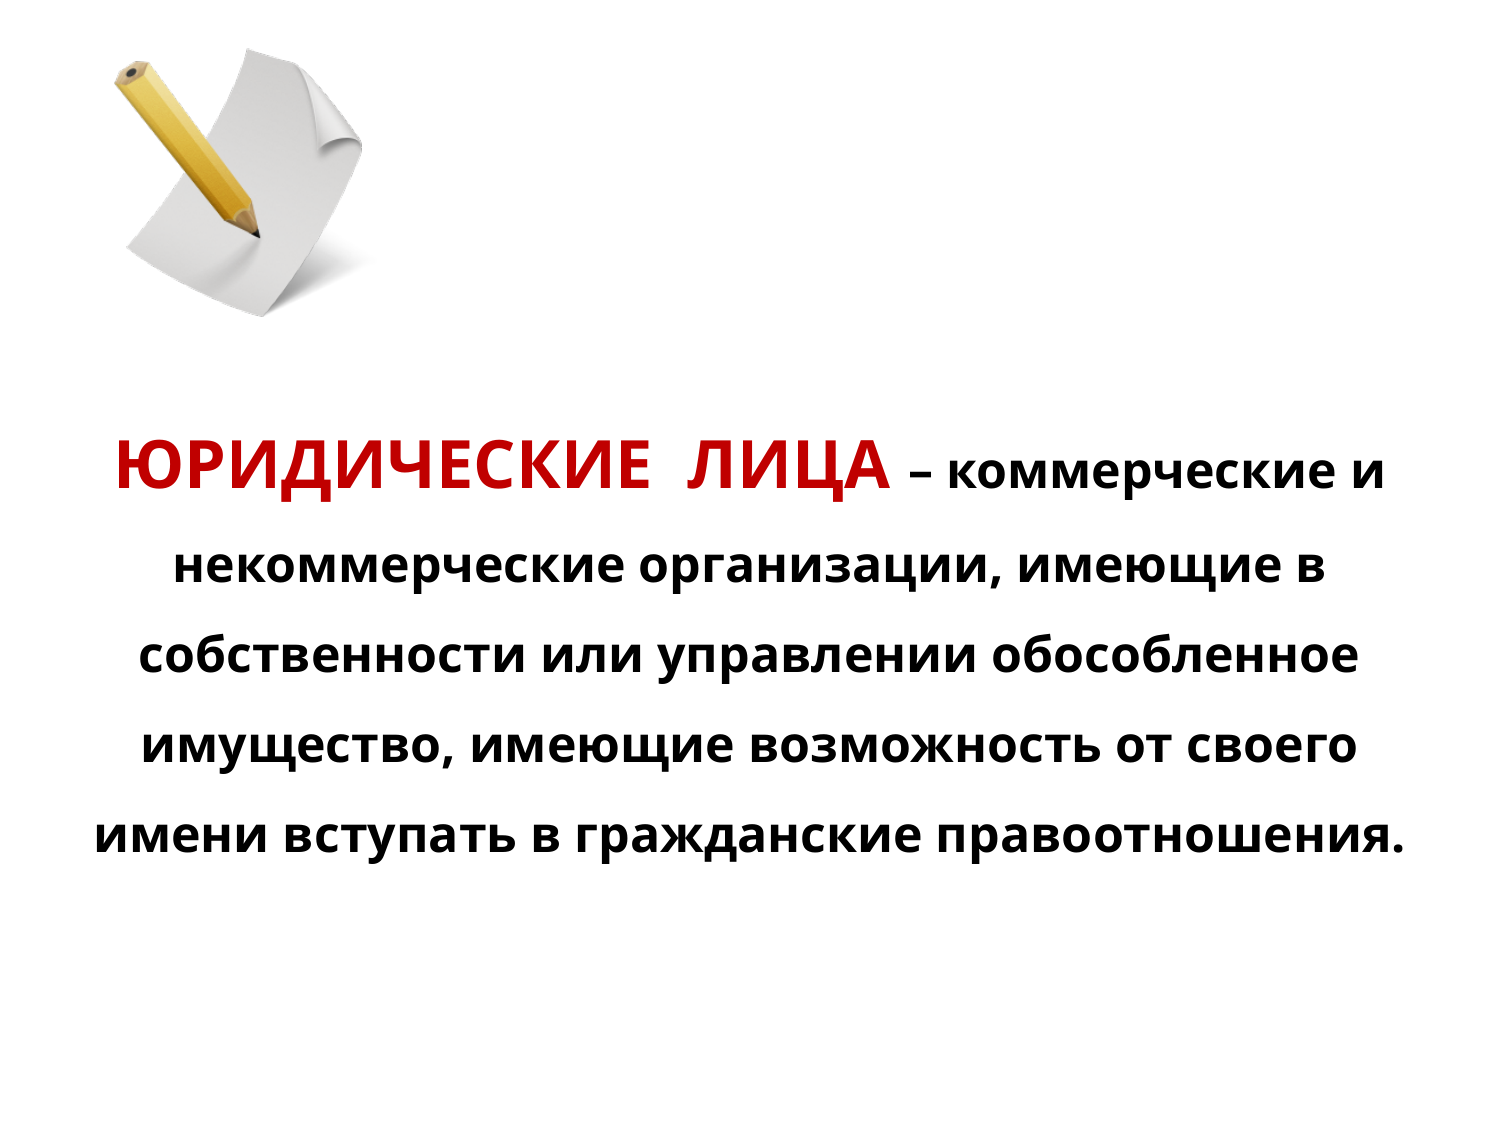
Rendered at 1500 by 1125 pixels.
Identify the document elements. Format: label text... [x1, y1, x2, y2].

picture [88, 42, 380, 334]
text_box ЮРИДИЧЕСКИЕ ЛИЦА – коммерческие и некоммерческие организации, имеющие в собственности или управлении обособленное имущество, имеющие возможность от своего имени вступать в гражданские правоотношения. [35, 375, 1465, 870]
